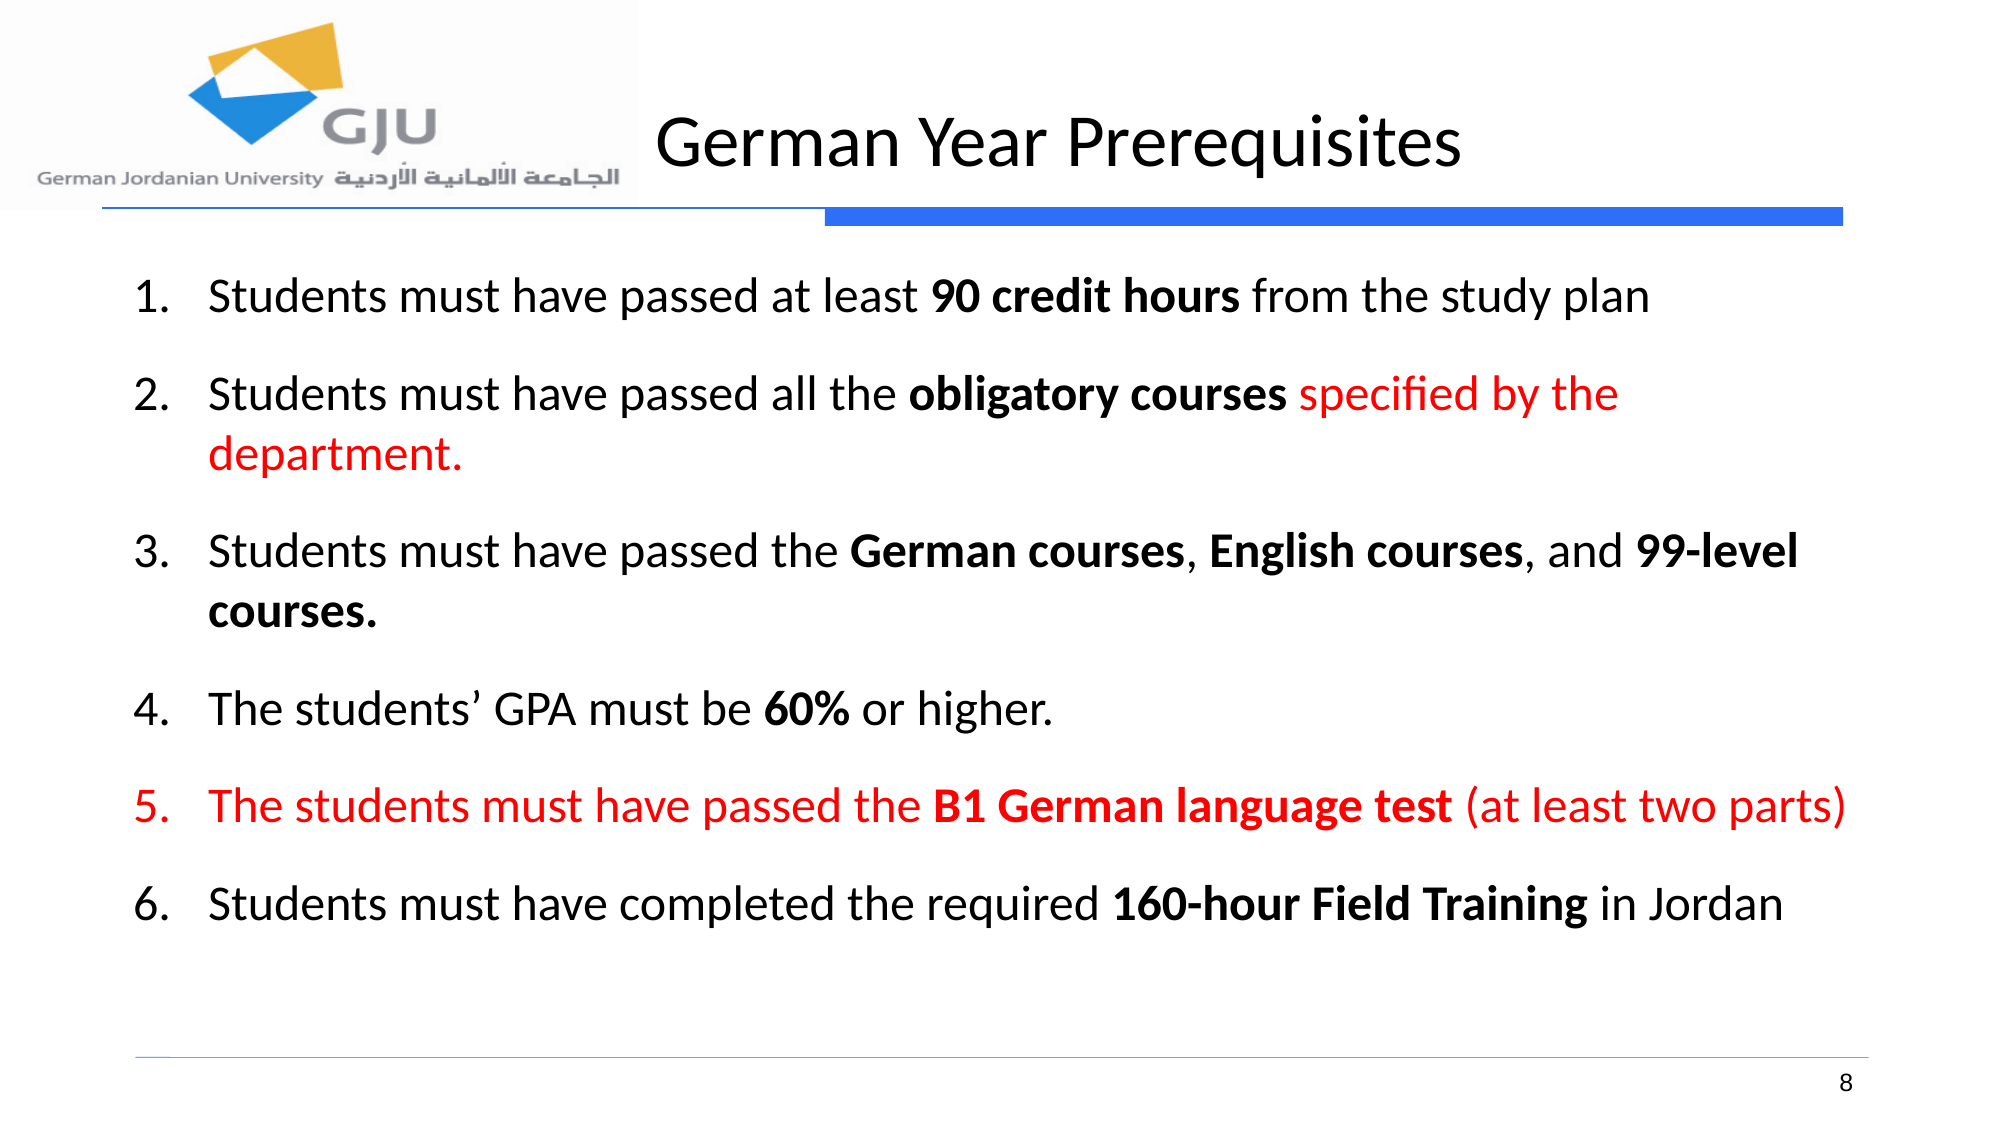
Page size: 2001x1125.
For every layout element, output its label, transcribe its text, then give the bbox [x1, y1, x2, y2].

title German Year Prerequisites [640, 35, 1875, 189]
picture [0, 0, 639, 211]
list Students must have passed at least 90 credit hours from the study plan Students must have passed all the obligatory courses specified by the department. Students must have passed the German courses, English courses, and 99-level courses. The students’ GPA must be 60% or higher. The students must have passed the B1 German language test (at least two parts) Students must have completed the required 160-hour Field Training in Jordan [118, 255, 1868, 1047]
slide_number 8 [1434, 1058, 1869, 1105]
